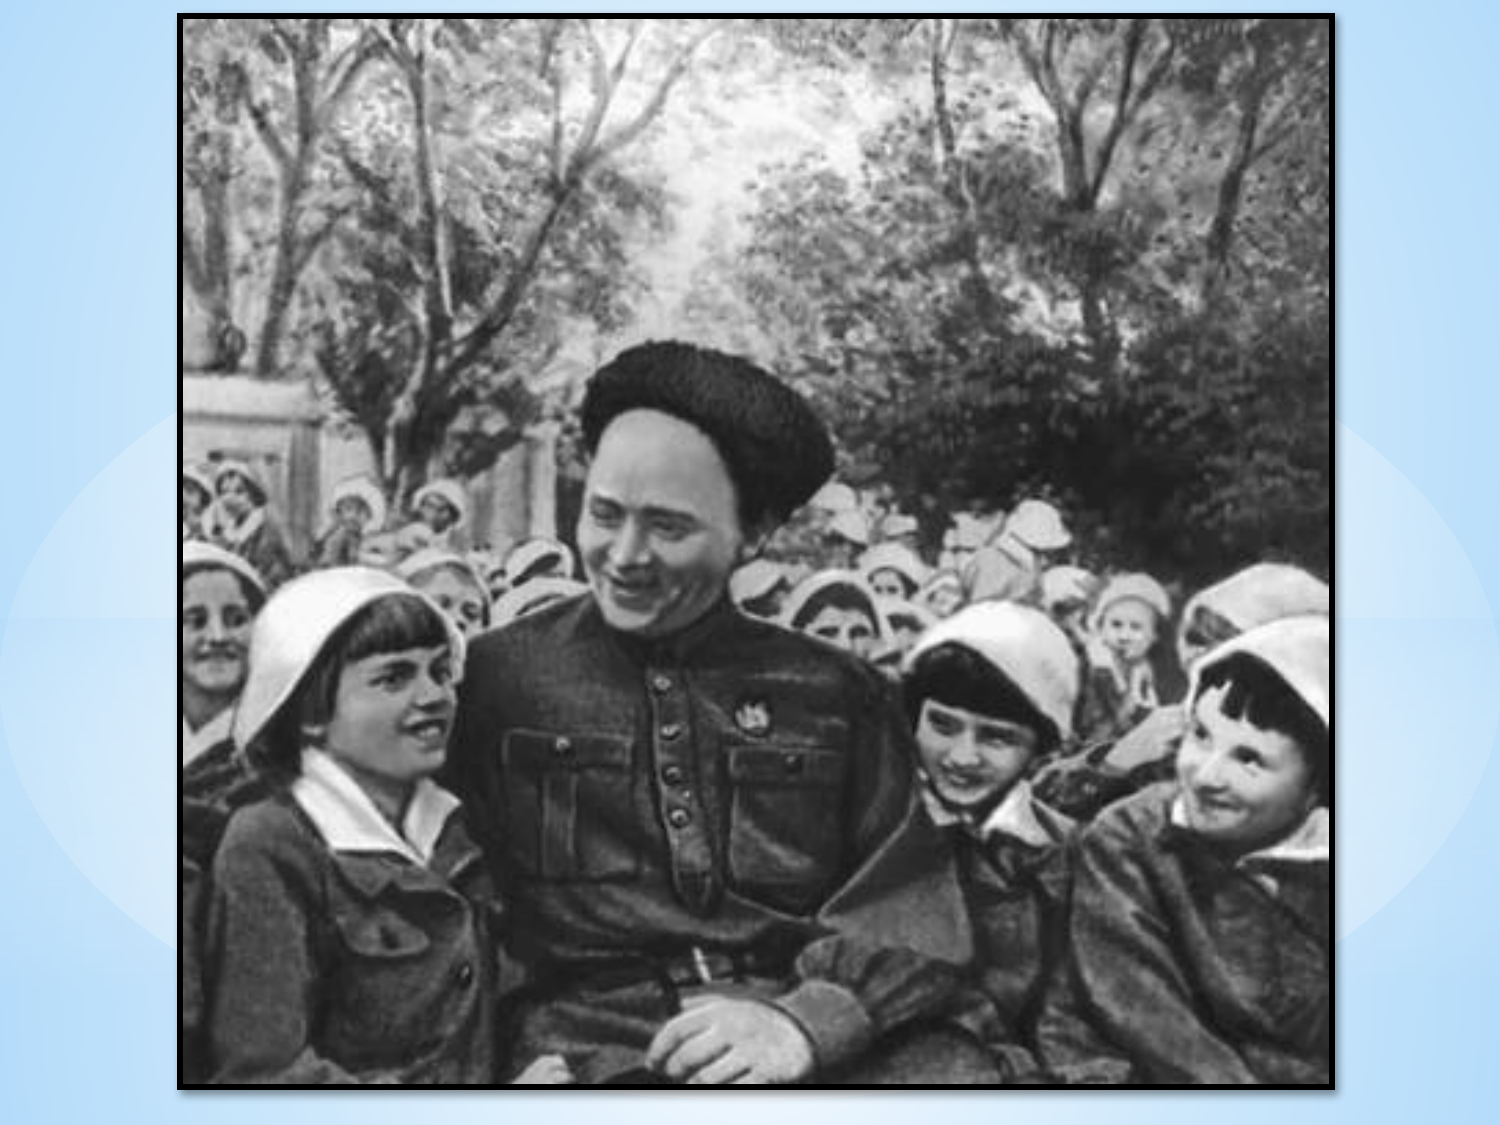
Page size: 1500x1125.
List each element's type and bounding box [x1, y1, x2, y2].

list [182, 18, 1329, 1085]
